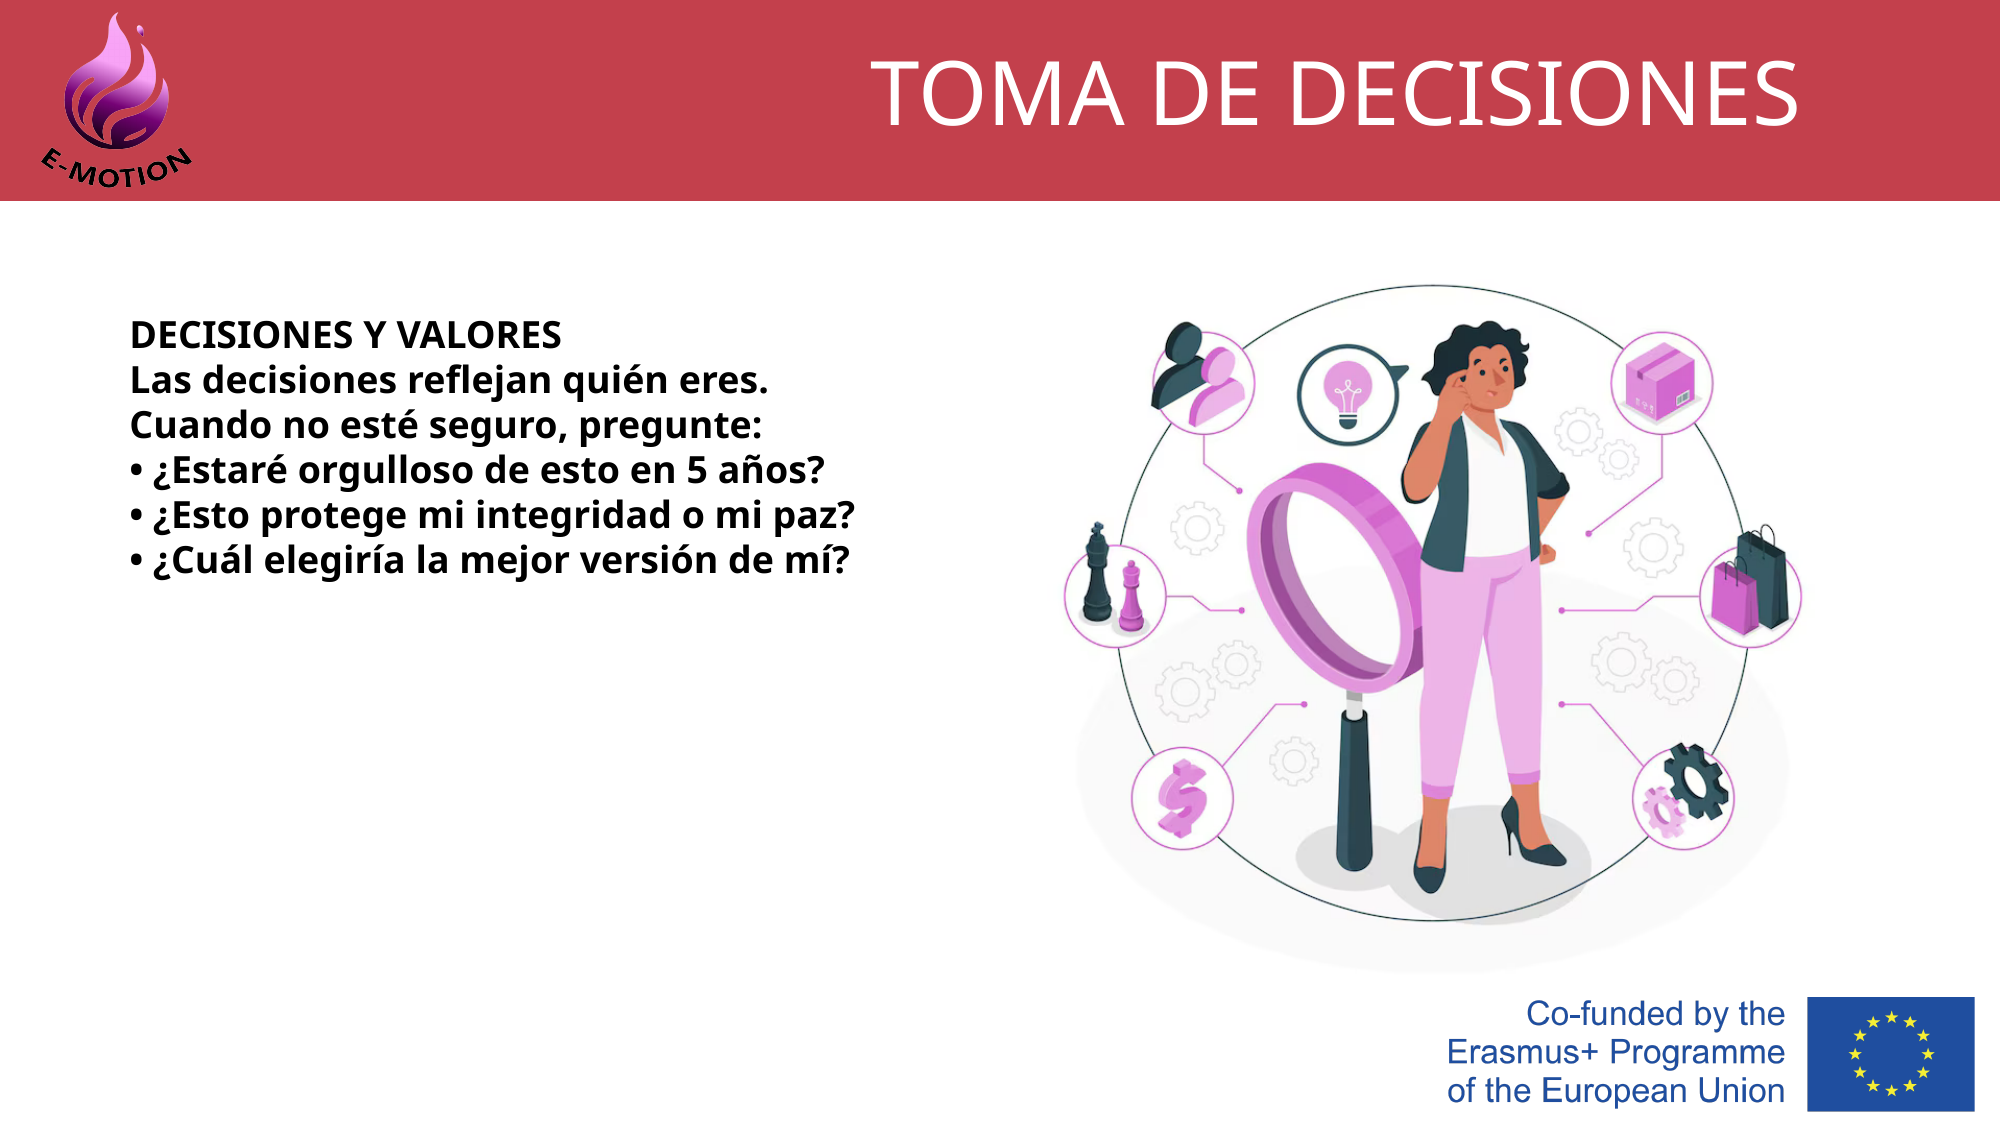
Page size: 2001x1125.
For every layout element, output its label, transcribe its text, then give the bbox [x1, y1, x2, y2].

text_box DECISIONES Y VALORES Las decisiones reflejan quién eres. Cuando no esté seguro, pregunte: • ¿Estaré orgulloso de esto en 5 años? • ¿Esto protege mi integridad o mi paz? • ¿Cuál elegiría la mejor versión de mí? [114, 303, 1047, 589]
picture [0, 0, 253, 247]
text_box TOMA DE DECISIONES [557, 29, 1817, 303]
picture [1047, 217, 1819, 989]
